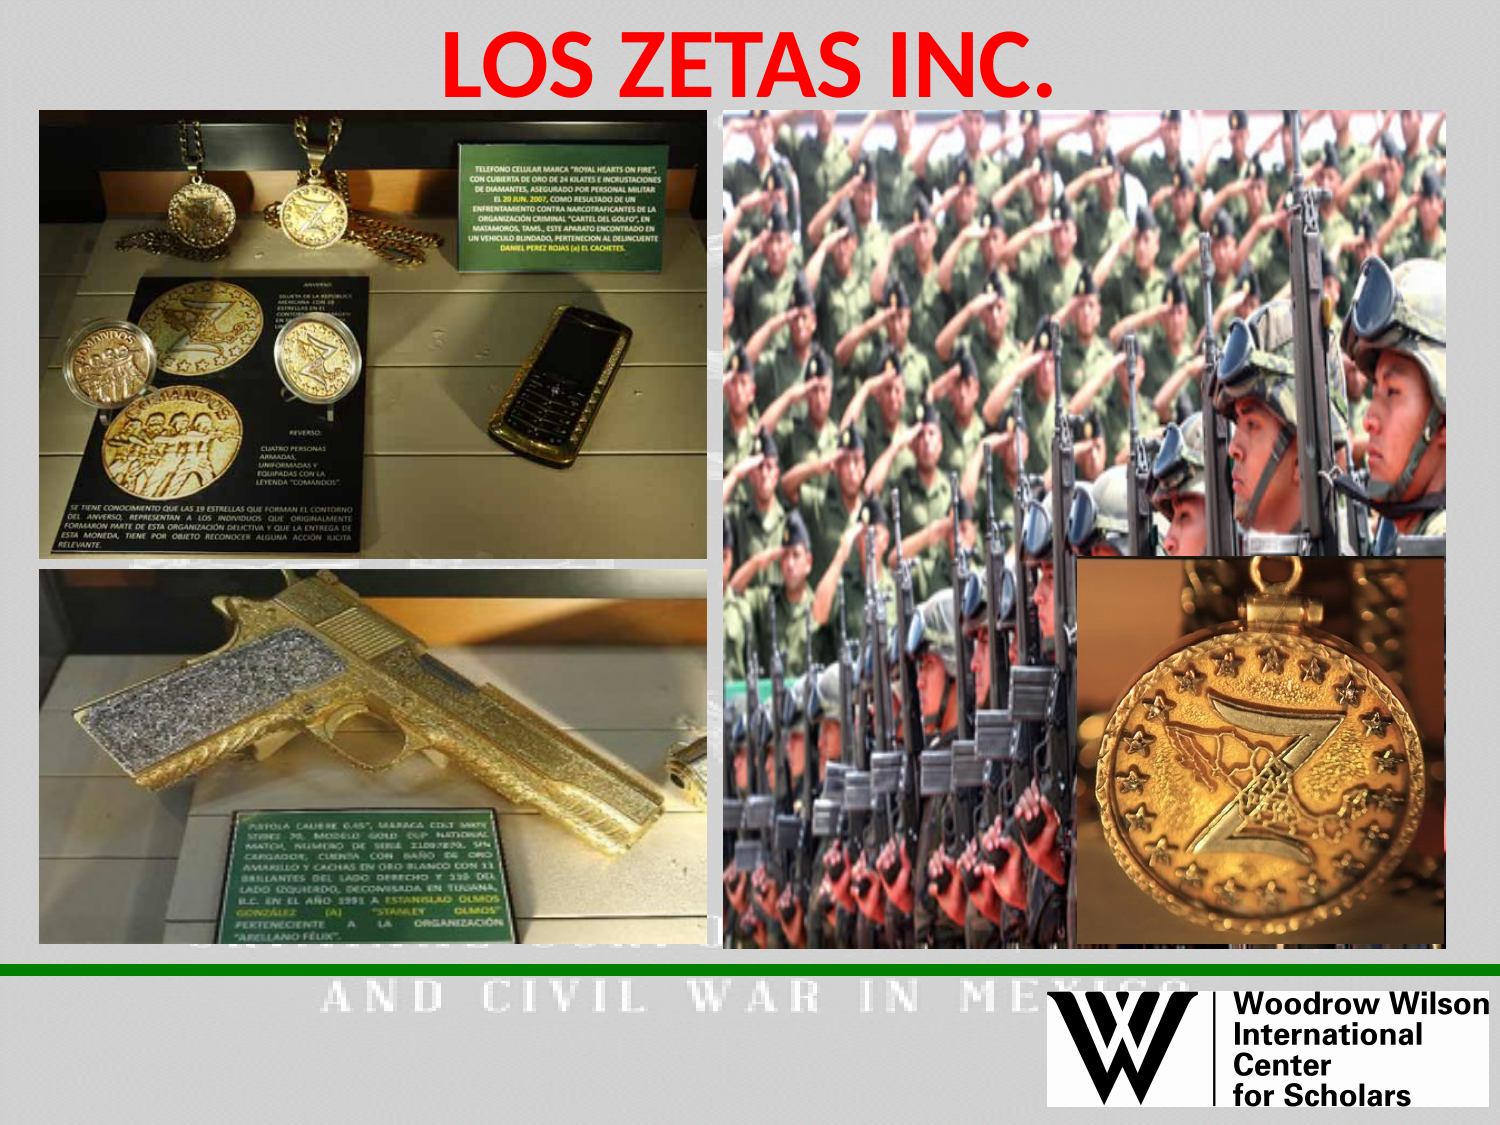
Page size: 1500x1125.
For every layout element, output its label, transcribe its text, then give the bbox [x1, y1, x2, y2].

picture [1047, 991, 1489, 1108]
text_box [0, 962, 1500, 978]
text_box LOS ZETAS INC. [425, 13, 1075, 109]
picture [1077, 556, 1445, 944]
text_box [39, 110, 1447, 949]
